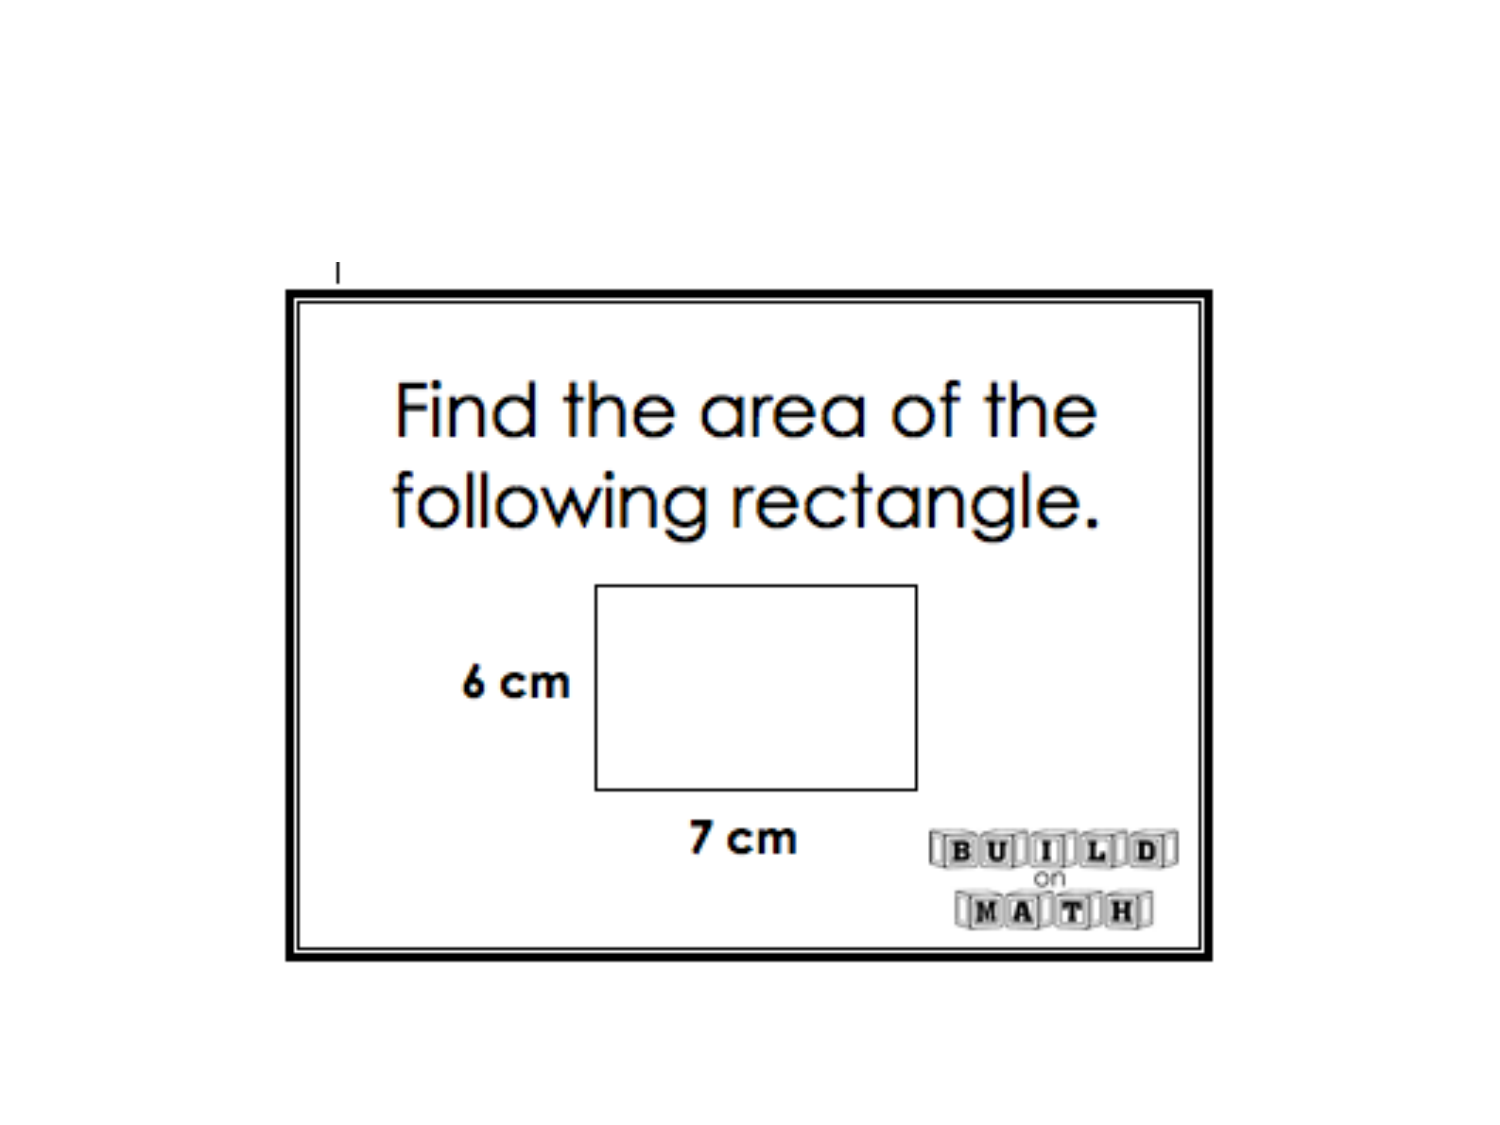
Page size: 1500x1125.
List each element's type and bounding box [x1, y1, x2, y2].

list [74, 262, 1426, 1006]
